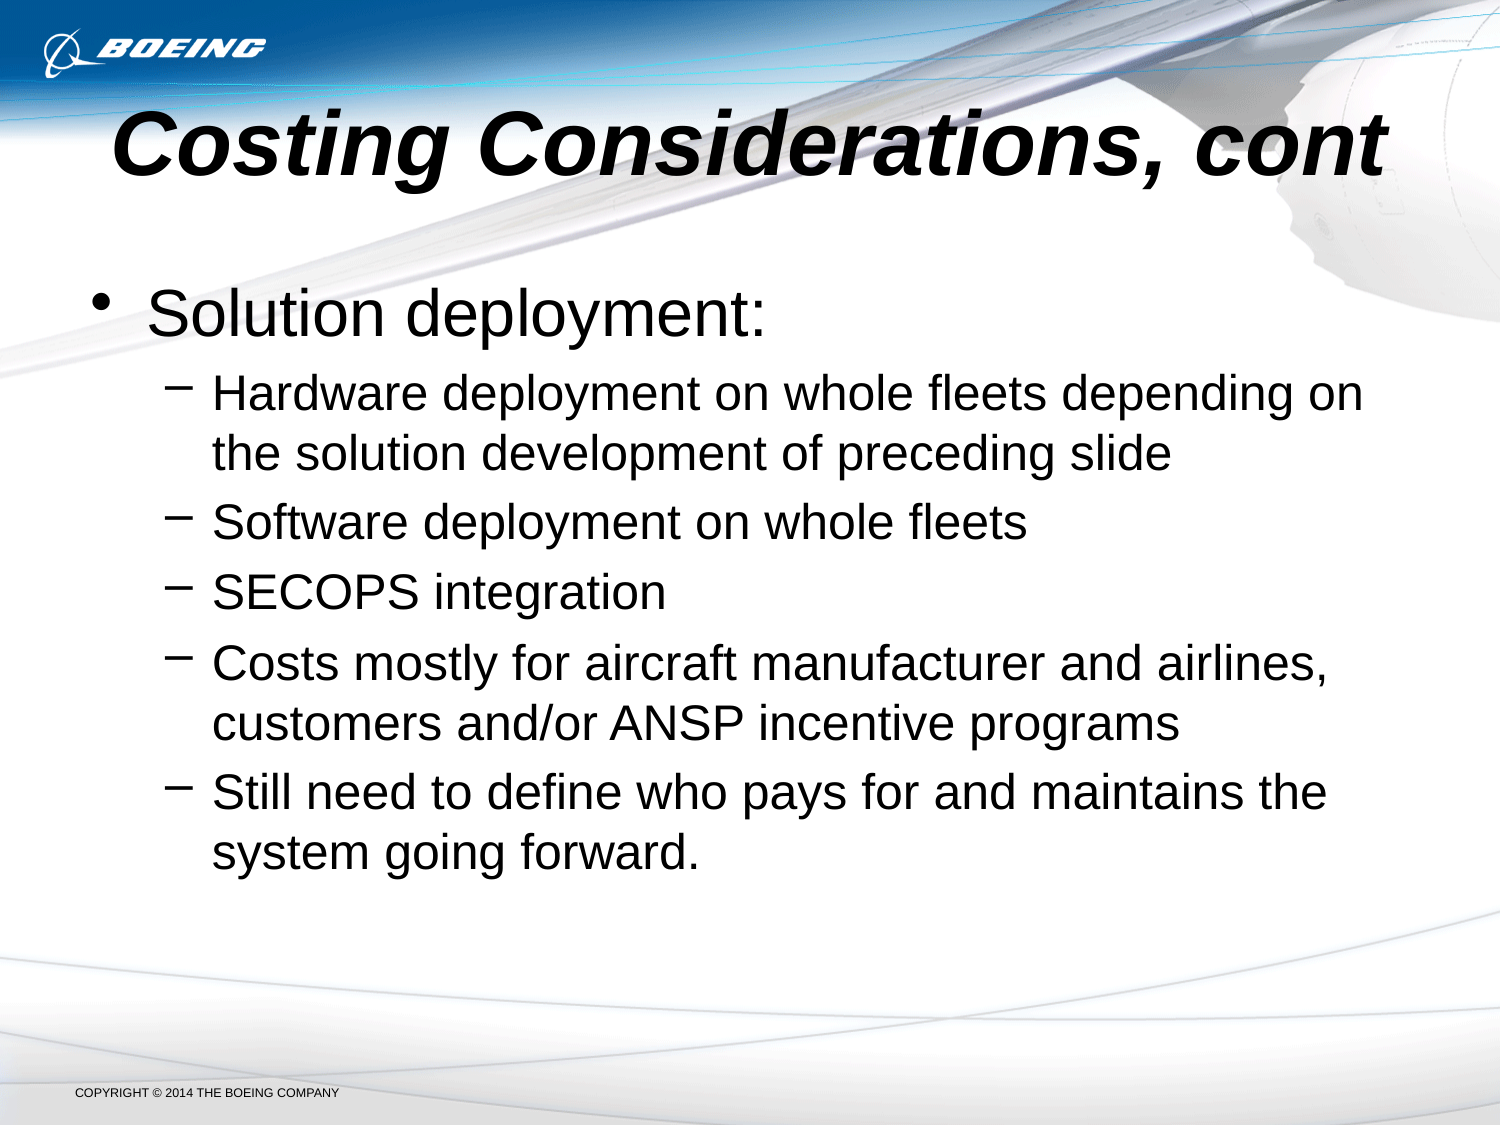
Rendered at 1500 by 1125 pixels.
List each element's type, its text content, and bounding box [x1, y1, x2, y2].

title Costing Considerations, cont [74, 44, 1426, 233]
list Solution deployment: Hardware deployment on whole fleets depending on the solution development of preceding slide Software deployment on whole fleets SECOPS integration Costs mostly for aircraft manufacturer and airlines, customers and/or ANSP incentive programs Still need to define who pays for and maintains the system going forward. [74, 262, 1426, 1006]
picture [0, 0, 1500, 1125]
